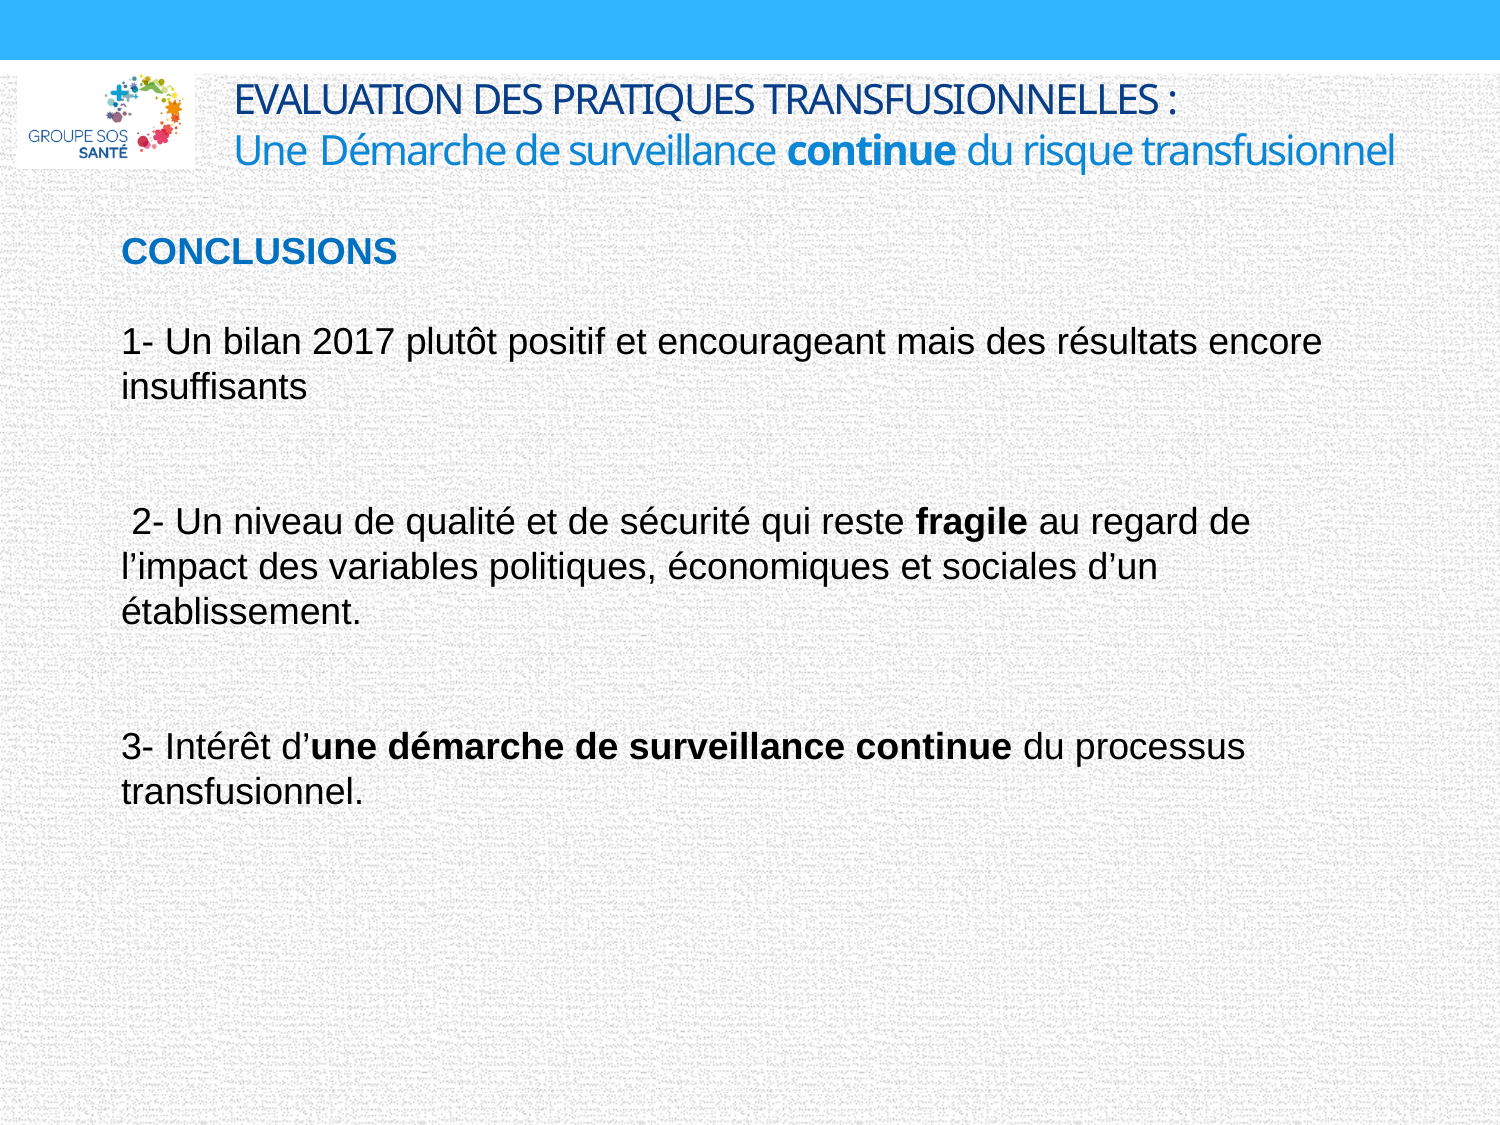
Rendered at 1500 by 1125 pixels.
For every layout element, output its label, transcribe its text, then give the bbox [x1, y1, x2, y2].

list [60, 243, 1411, 1044]
text_box CONCLUSIONS 1- Un bilan 2017 plutôt positif et encourageant mais des résultats encore insuffisants 2- Un niveau de qualité et de sécurité qui reste fragile au regard de l’impact des variables politiques, économiques et sociales d’un établissement. 3- Intérêt d’une démarche de surveillance continue du processus transfusionnel. [106, 219, 1353, 910]
title EVALUATION DES PRATIQUES TRANSFUSIONNELLES : Une Démarche de surveillance continue du risque transfusionnel [218, 63, 1412, 183]
picture [17, 63, 195, 170]
